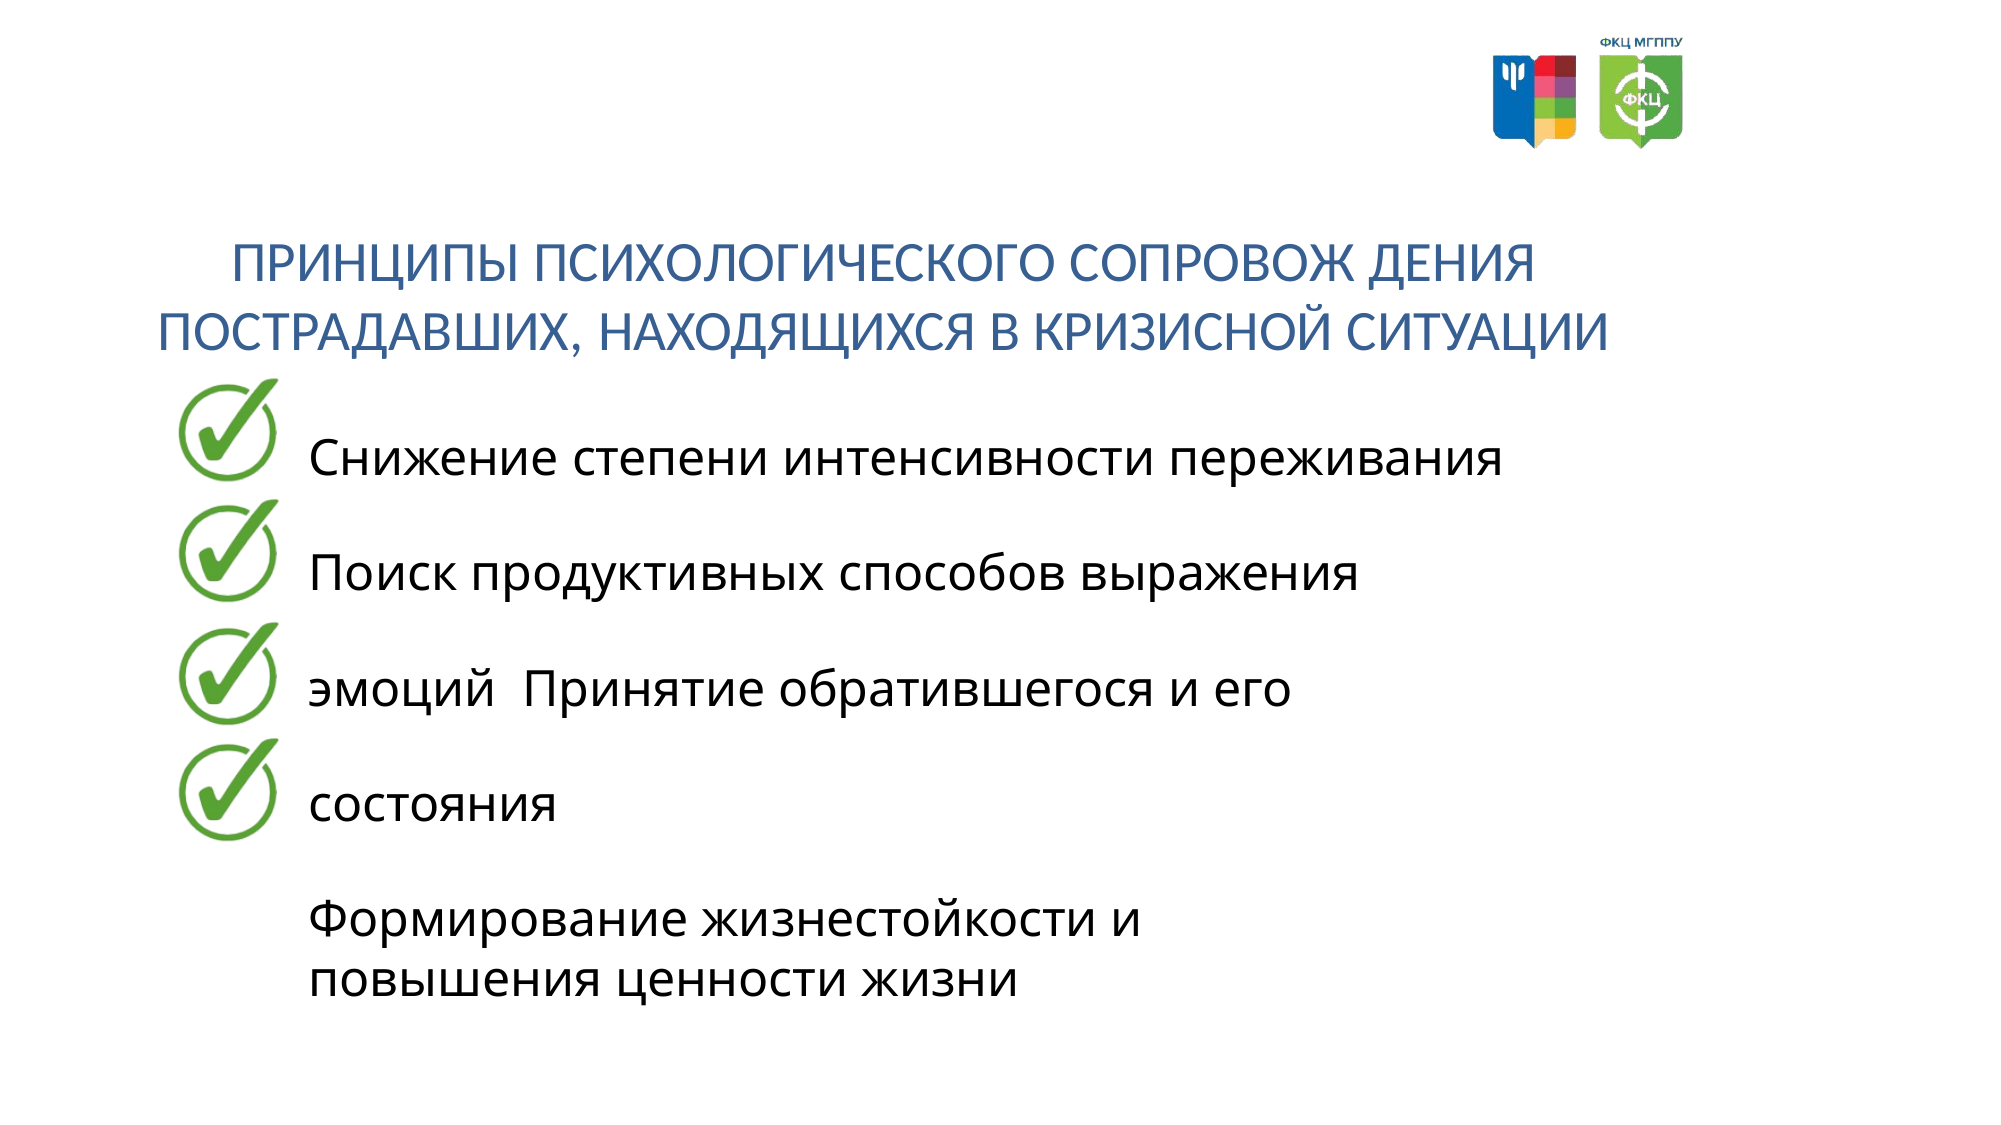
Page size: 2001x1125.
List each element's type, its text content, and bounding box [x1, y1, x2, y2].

picture [1492, 36, 1683, 149]
title ПРИНЦИПЫ ПСИХОЛОГИЧЕСКОГО СОПРОВОЖ ДЕНИЯ ПОСТРАДАВШИХ, НАХОДЯЩИХСЯ В КРИЗИСНОЙ СИТУАЦИИ [151, 68, 1617, 387]
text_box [151, 377, 287, 864]
text_box Снижение степени интенсивности переживания Поиск продуктивных способов выражения эмоций Принятие обратившегося и его состояния Формирование жизнестойкости и повышения ценности жизни [307, 424, 1686, 1007]
